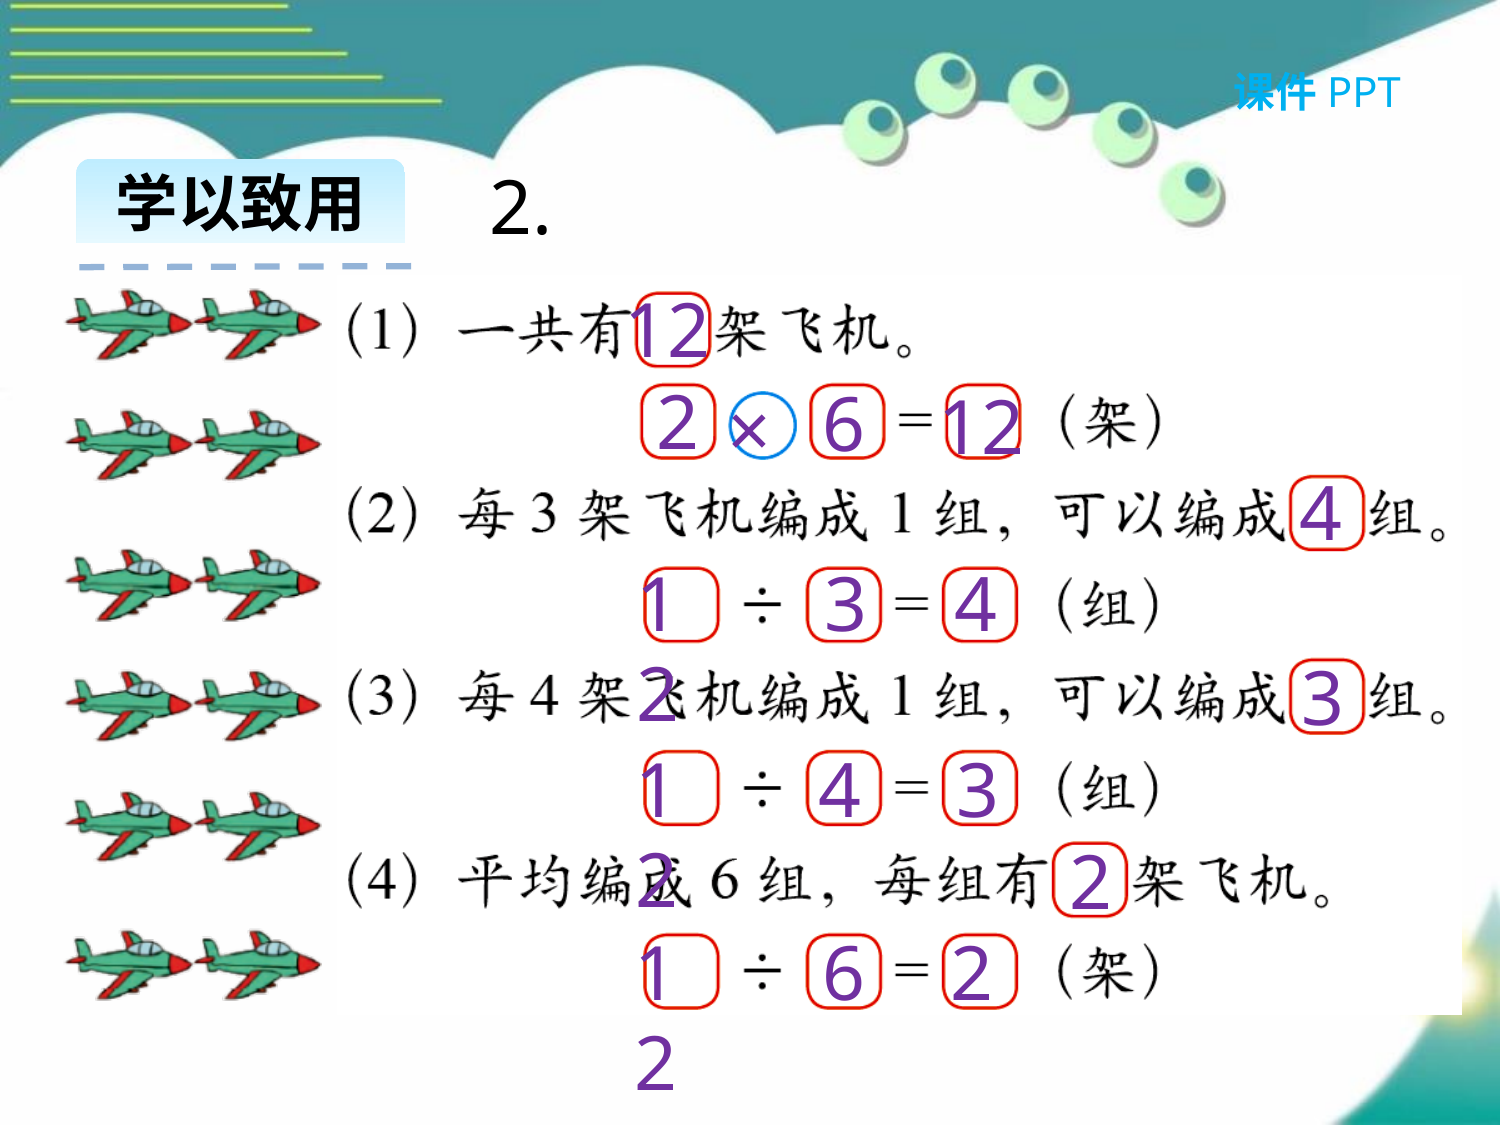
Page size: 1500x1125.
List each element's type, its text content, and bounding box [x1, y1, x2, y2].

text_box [76, 158, 420, 268]
text_box 2. [474, 152, 609, 258]
picture [0, 0, 1500, 1125]
text_box 12 [619, 1022, 733, 1113]
text_box 课件PPT [1218, 58, 1418, 124]
